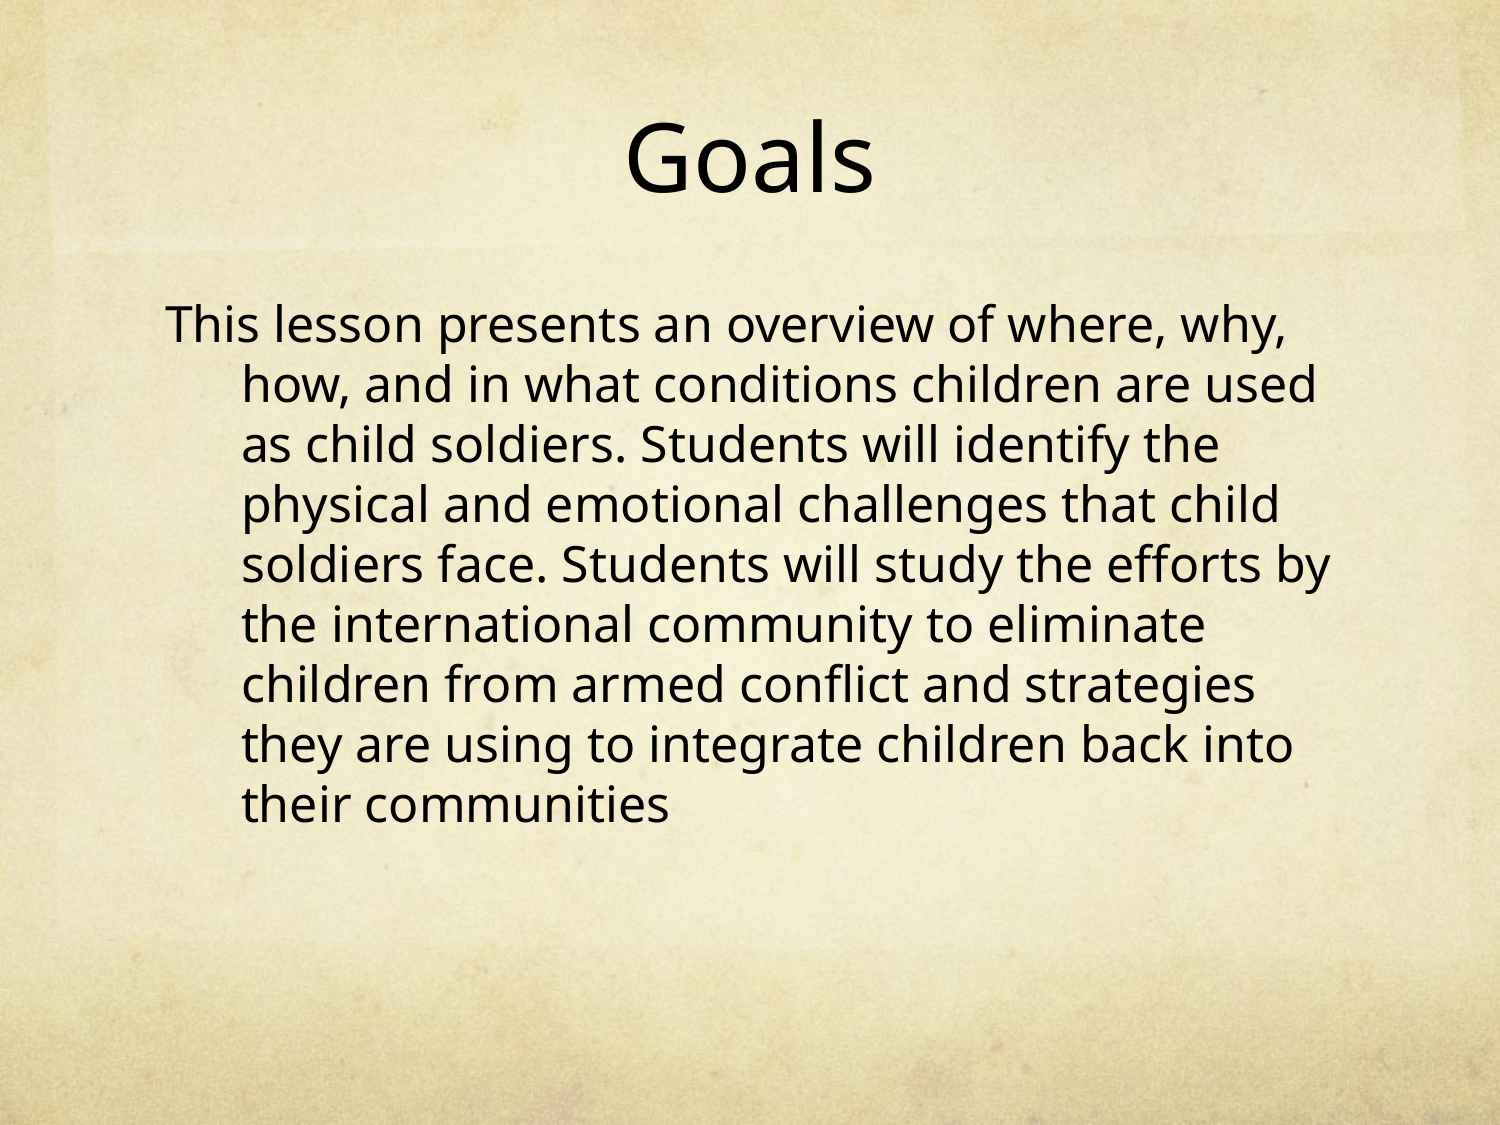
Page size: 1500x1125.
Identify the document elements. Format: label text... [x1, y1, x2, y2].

list This lesson presents an overview of where, why, how, and in what conditions children are used as child soldiers. Students will identify the physical and emotional challenges that child soldiers face. Students will study the efforts by the international community to eliminate children from armed conflict and strategies they are using to integrate children back into their communities [150, 284, 1350, 950]
title Goals [150, 82, 1350, 225]
picture [0, 0, 1500, 1125]
